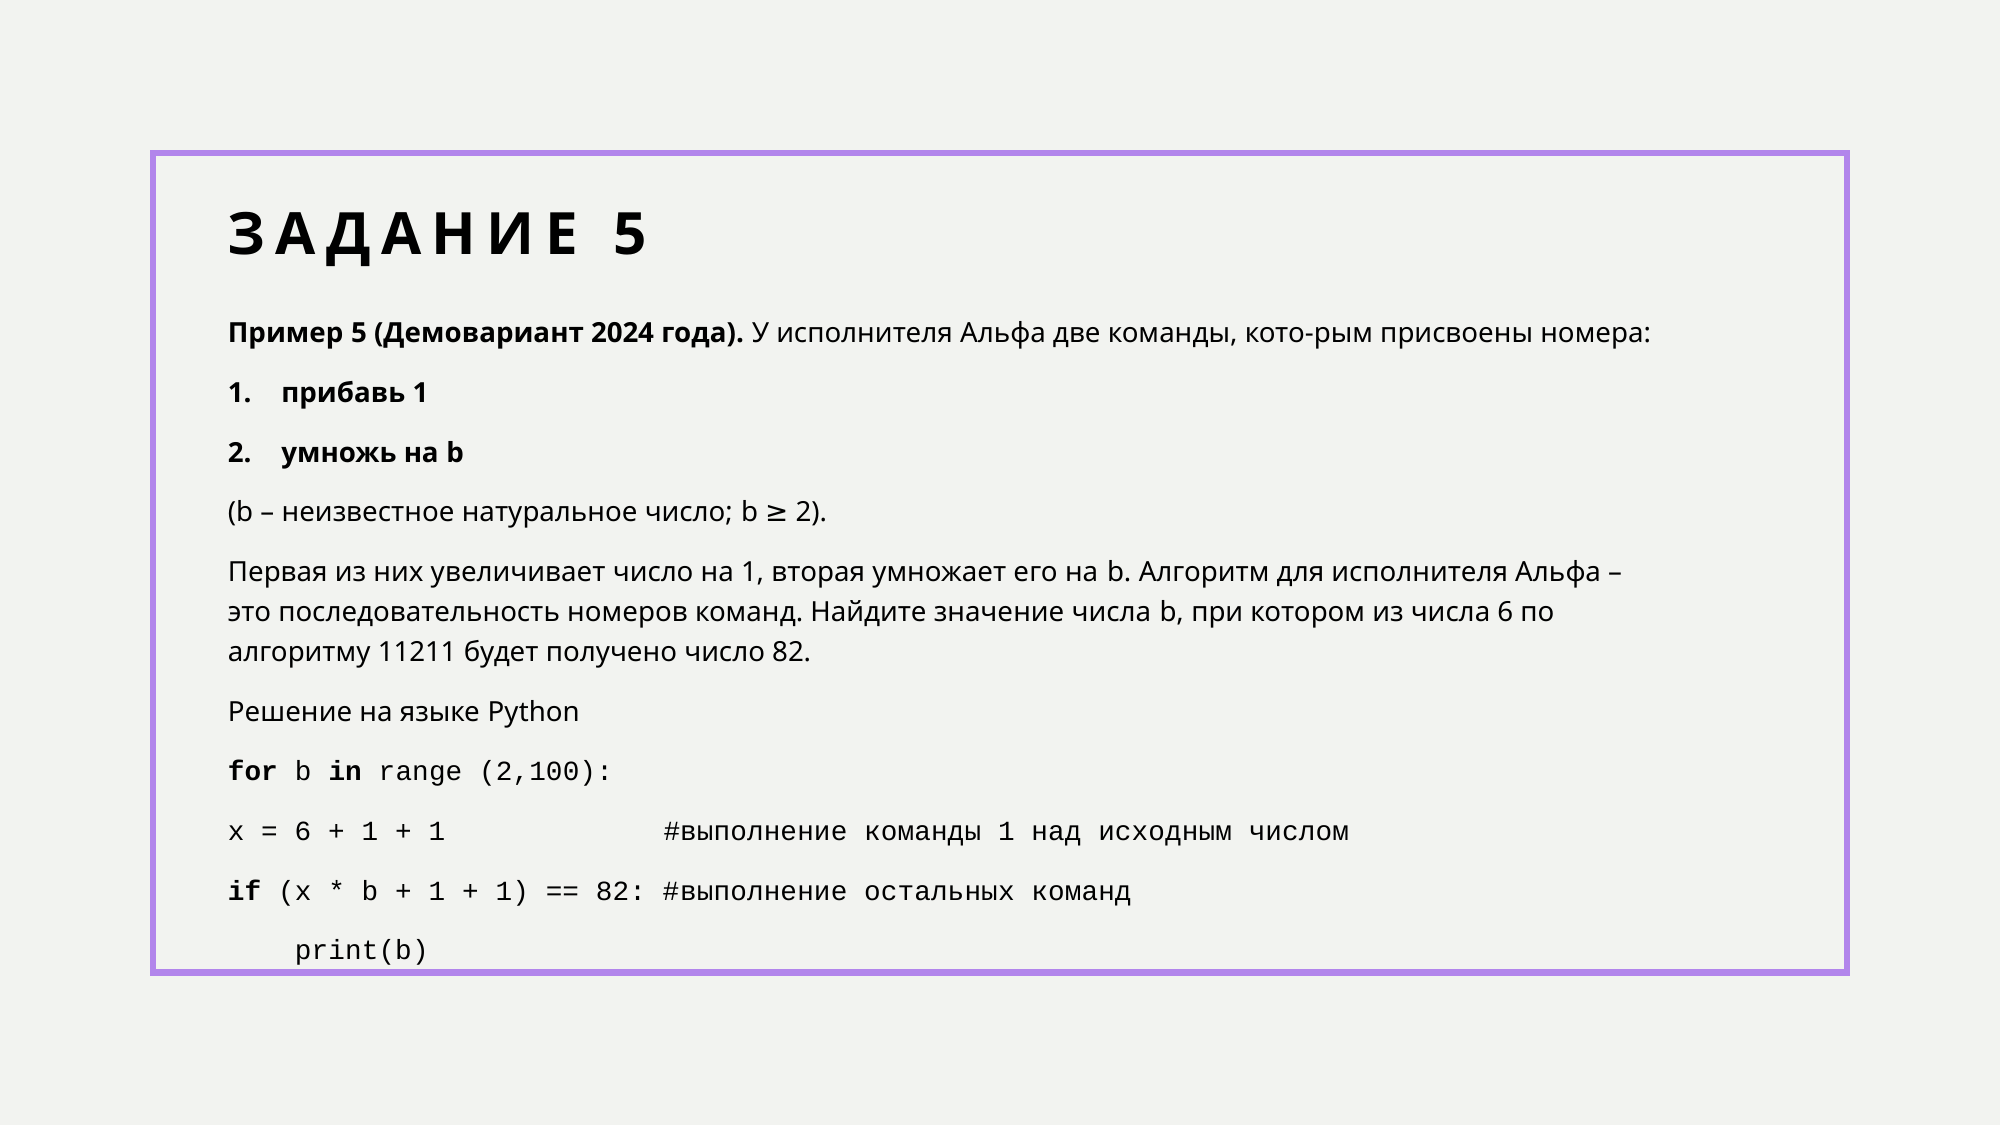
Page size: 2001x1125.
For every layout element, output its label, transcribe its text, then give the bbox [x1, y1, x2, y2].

list Пример 5 (Демовариант 2024 года). У исполнителя Альфа две команды, кото-рым присвоены номера: прибавь 1 умножь на b (b – неизвестное натуральное число; b ≥ 2). Первая из них увеличивает число на 1, вторая умножает его на b. Алгоритм для исполнителя Альфа – это последовательность номеров команд. Найдите значение числа b, при котором из числа 6 по алгоритму 11211 будет получено число 82. Решение на языке Python for b in range (2,100): x = 6 + 1 + 1 #выполнение команды 1 над исходным числом if (x * b + 1 + 1) == 82: #выполнение остальных команд print(b) [213, 300, 1686, 985]
title Задание 5 [213, 97, 1686, 274]
